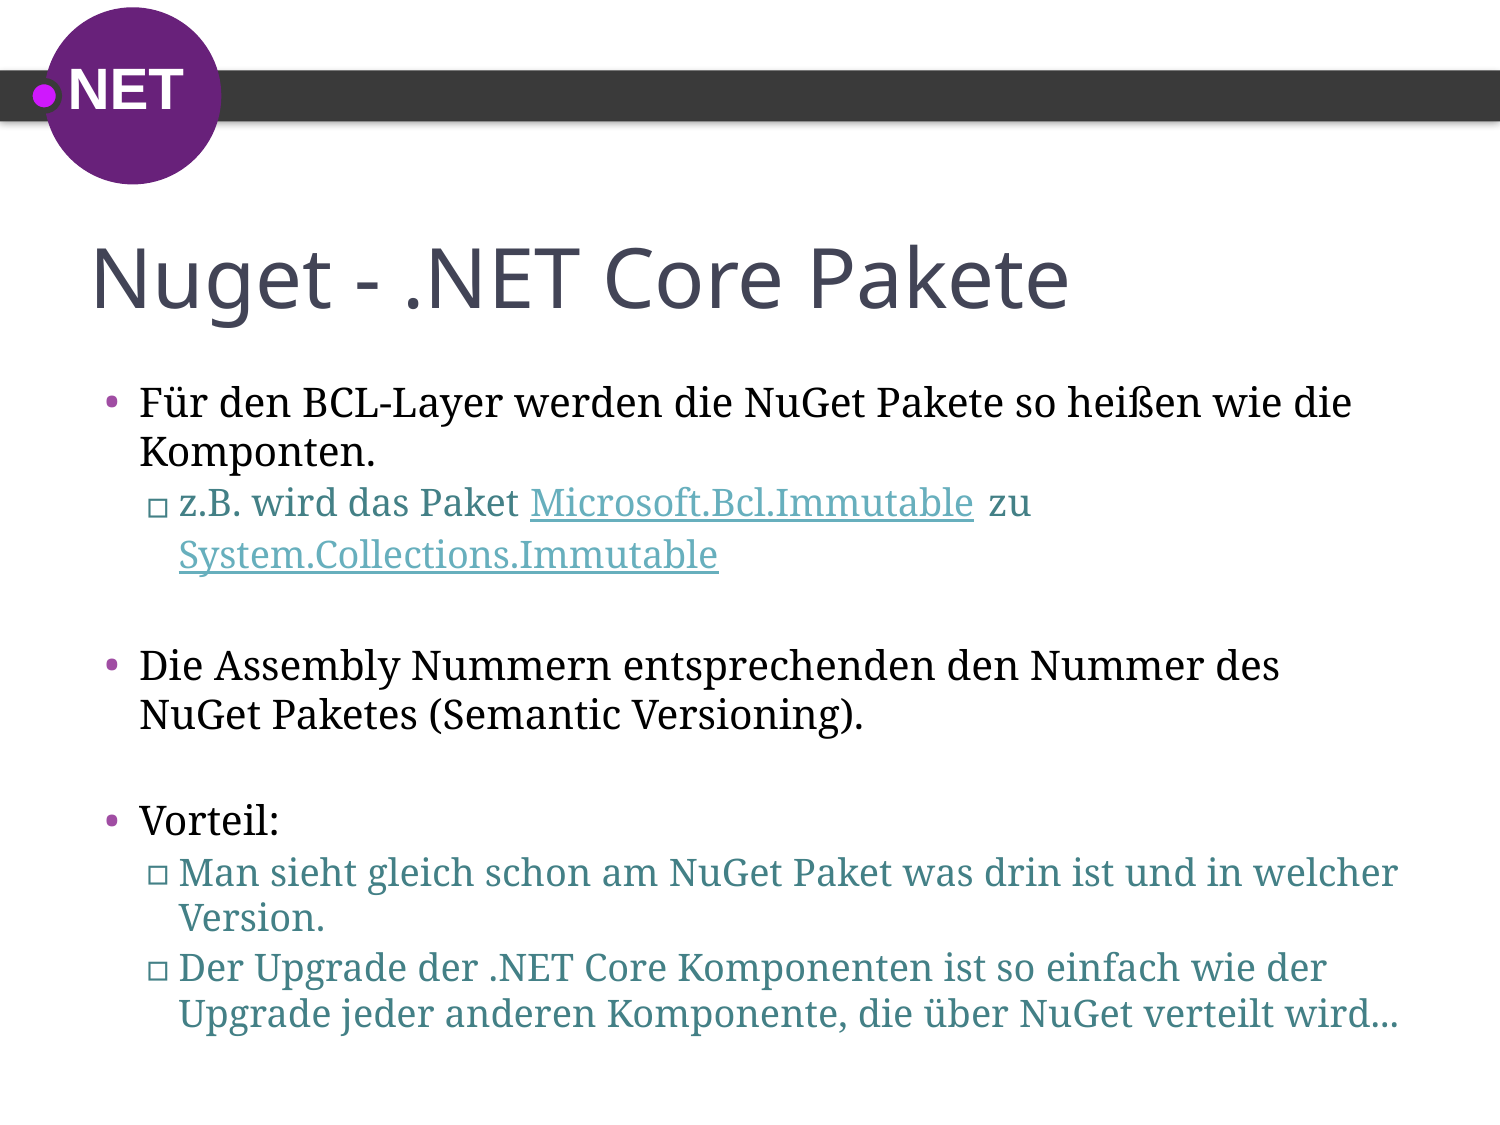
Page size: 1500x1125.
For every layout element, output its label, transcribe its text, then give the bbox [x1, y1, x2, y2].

title Nuget - .NET Core Pakete [75, 187, 1425, 363]
list Für den BCL-Layer werden die NuGet Pakete so heißen wie die Komponten. z.B. wird das Paket Microsoft.Bcl.Immutable zu System.Collections.Immutable Die Assembly Nummern entsprechenden den Nummer des NuGet Paketes (Semantic Versioning). Vorteil: Man sieht gleich schon am NuGet Paket was drin ist und in welcher Version. Der Upgrade der .NET Core Komponenten ist so einfach wie der Upgrade jeder anderen Komponente, die über NuGet verteilt wird... [75, 368, 1425, 1079]
